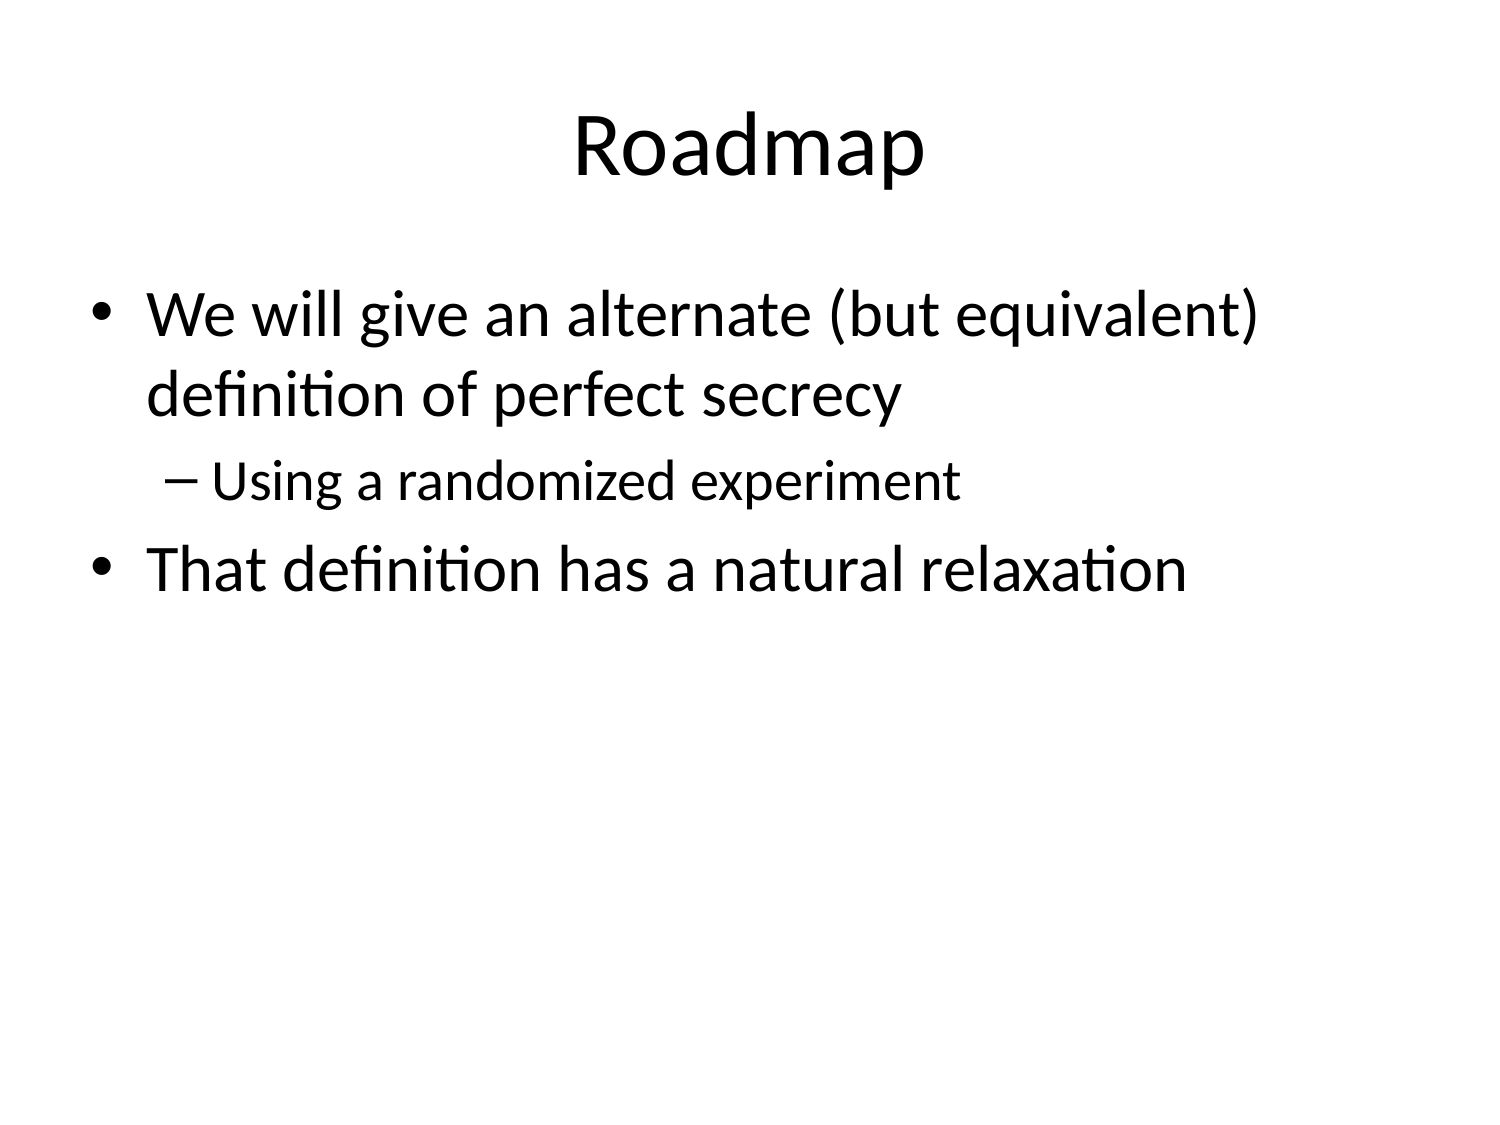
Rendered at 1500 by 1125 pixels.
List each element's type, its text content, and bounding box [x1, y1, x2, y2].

list We will give an alternate (but equivalent) definition of perfect secrecy Using a randomized experiment That definition has a natural relaxation [75, 262, 1425, 1005]
title Roadmap [75, 45, 1425, 233]
